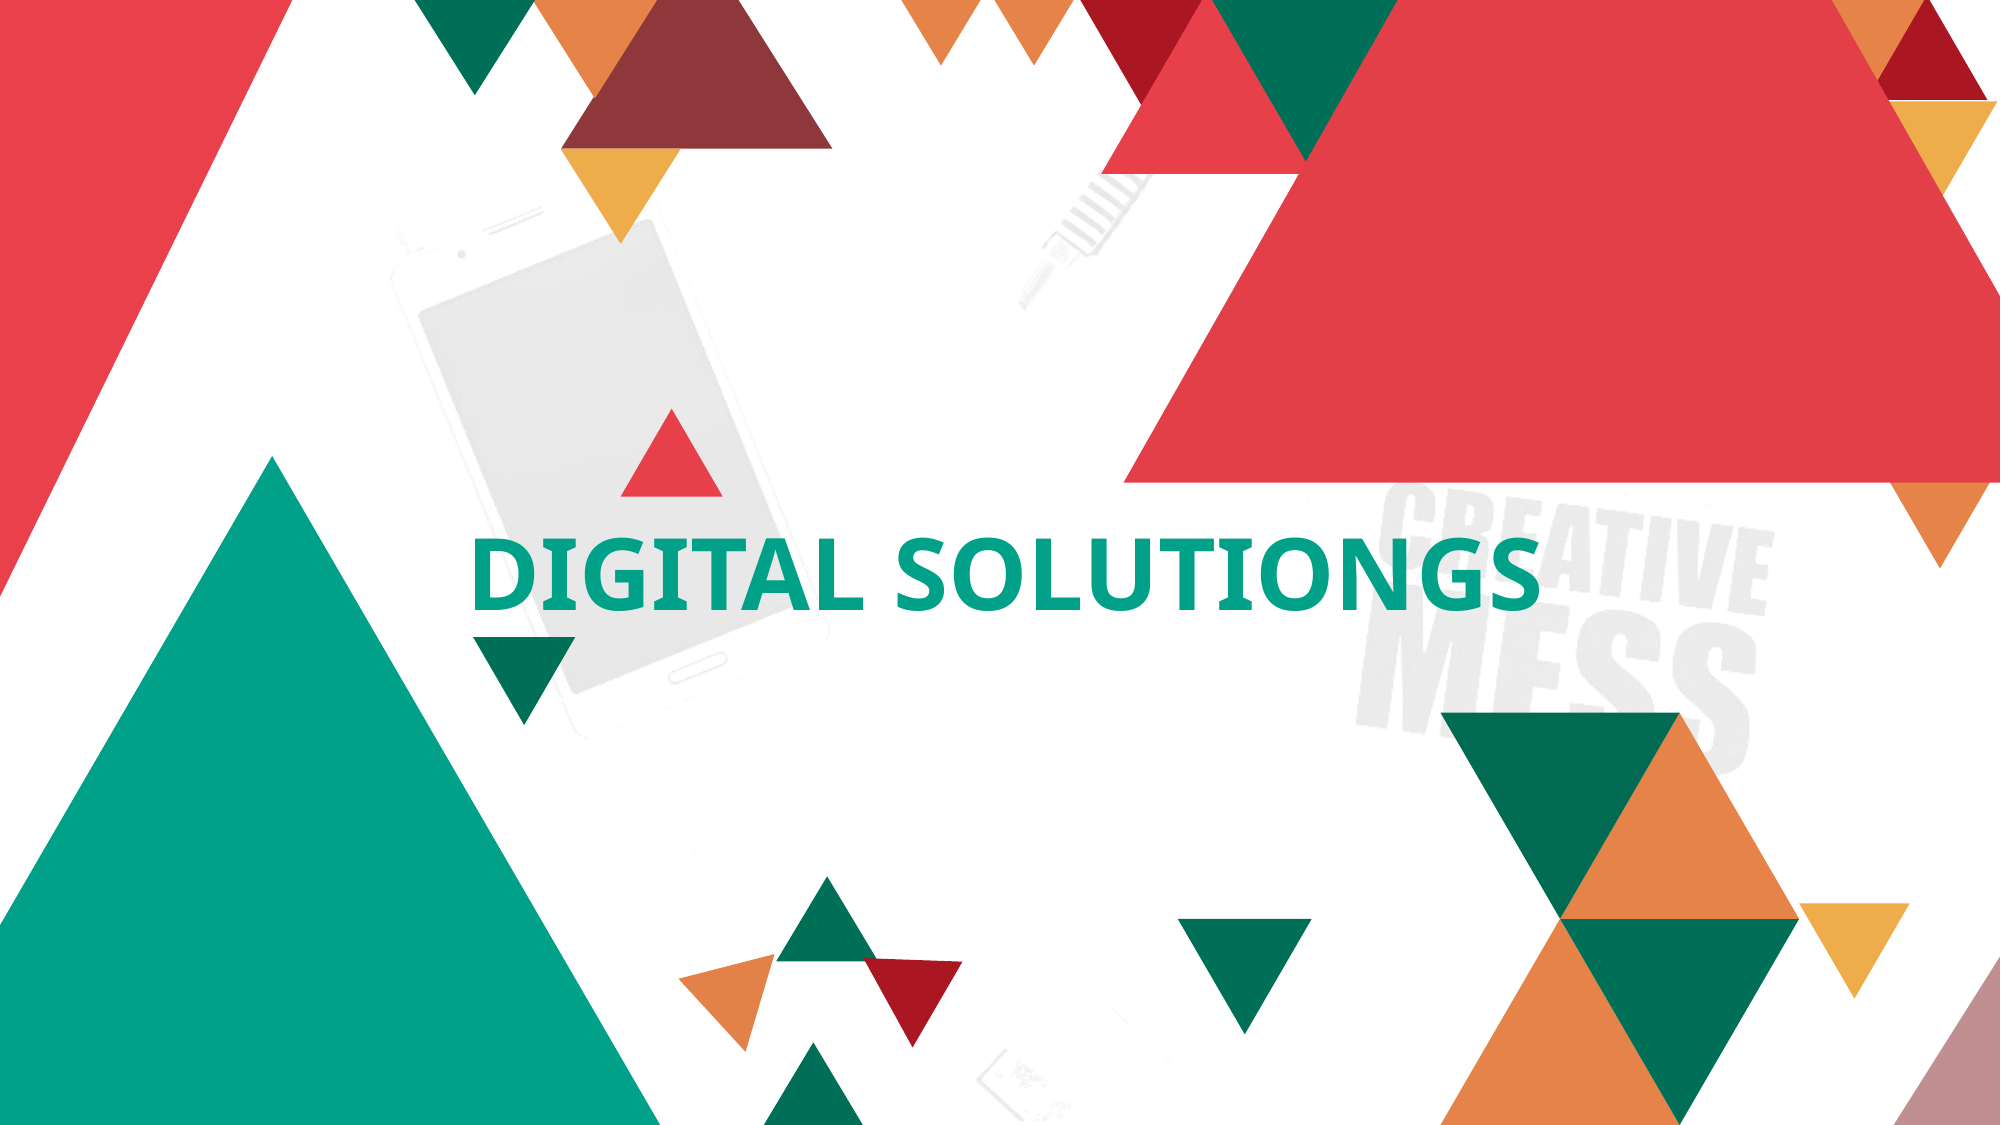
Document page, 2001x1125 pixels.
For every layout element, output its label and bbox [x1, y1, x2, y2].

text_box [1892, 954, 2000, 1125]
text_box [0, 1121, 662, 1125]
picture [0, 0, 1998, 1121]
text_box [1439, 1121, 1677, 1125]
text_box [762, 1121, 865, 1125]
